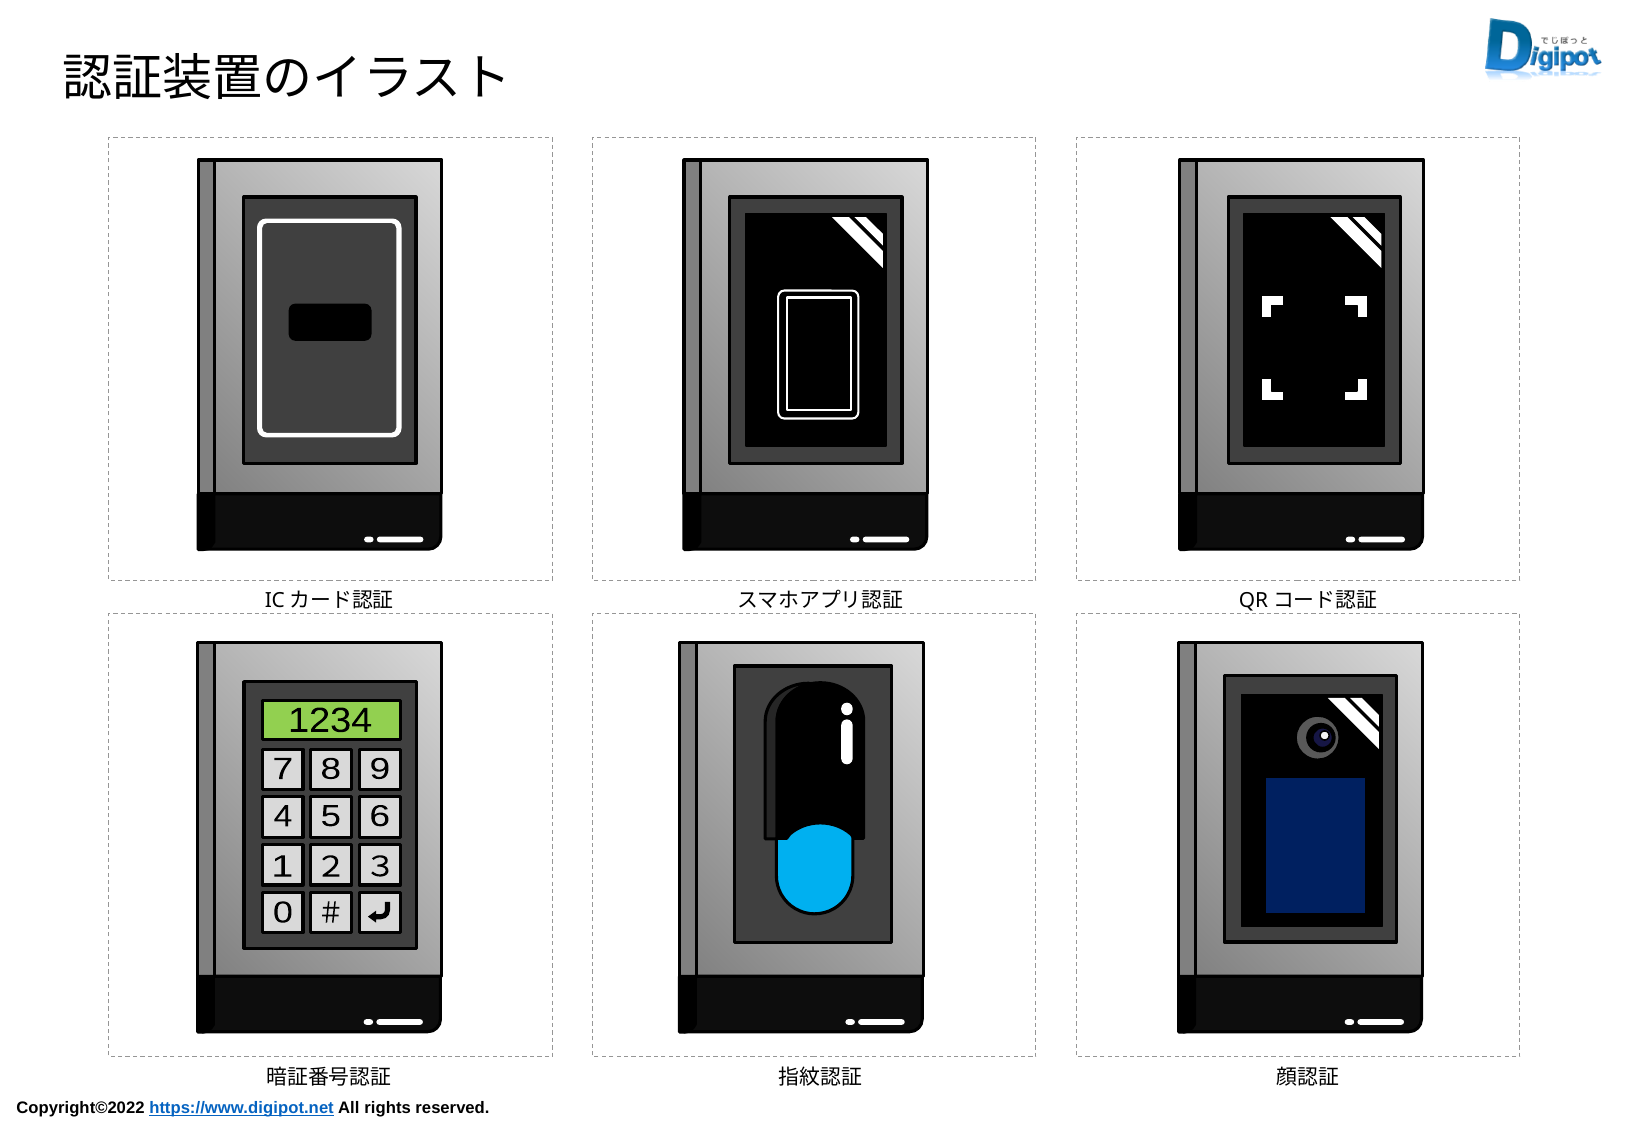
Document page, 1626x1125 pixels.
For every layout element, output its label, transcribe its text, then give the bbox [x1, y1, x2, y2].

text_box ICカード認証 [250, 579, 409, 620]
text_box 認証装置のイラスト [48, 38, 527, 113]
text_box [684, 160, 928, 550]
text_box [1179, 160, 1424, 550]
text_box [1178, 642, 1423, 1032]
text_box 暗証番号認証 [252, 1055, 407, 1096]
text_box 指紋認証 [764, 1055, 877, 1096]
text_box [198, 160, 442, 550]
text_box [197, 642, 442, 1032]
text_box 顔認証 [1261, 1055, 1354, 1096]
text_box QRコード認証 [1224, 579, 1392, 620]
picture [1485, 18, 1602, 82]
text_box スマホアプリ認証 [722, 579, 918, 620]
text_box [679, 642, 924, 1032]
